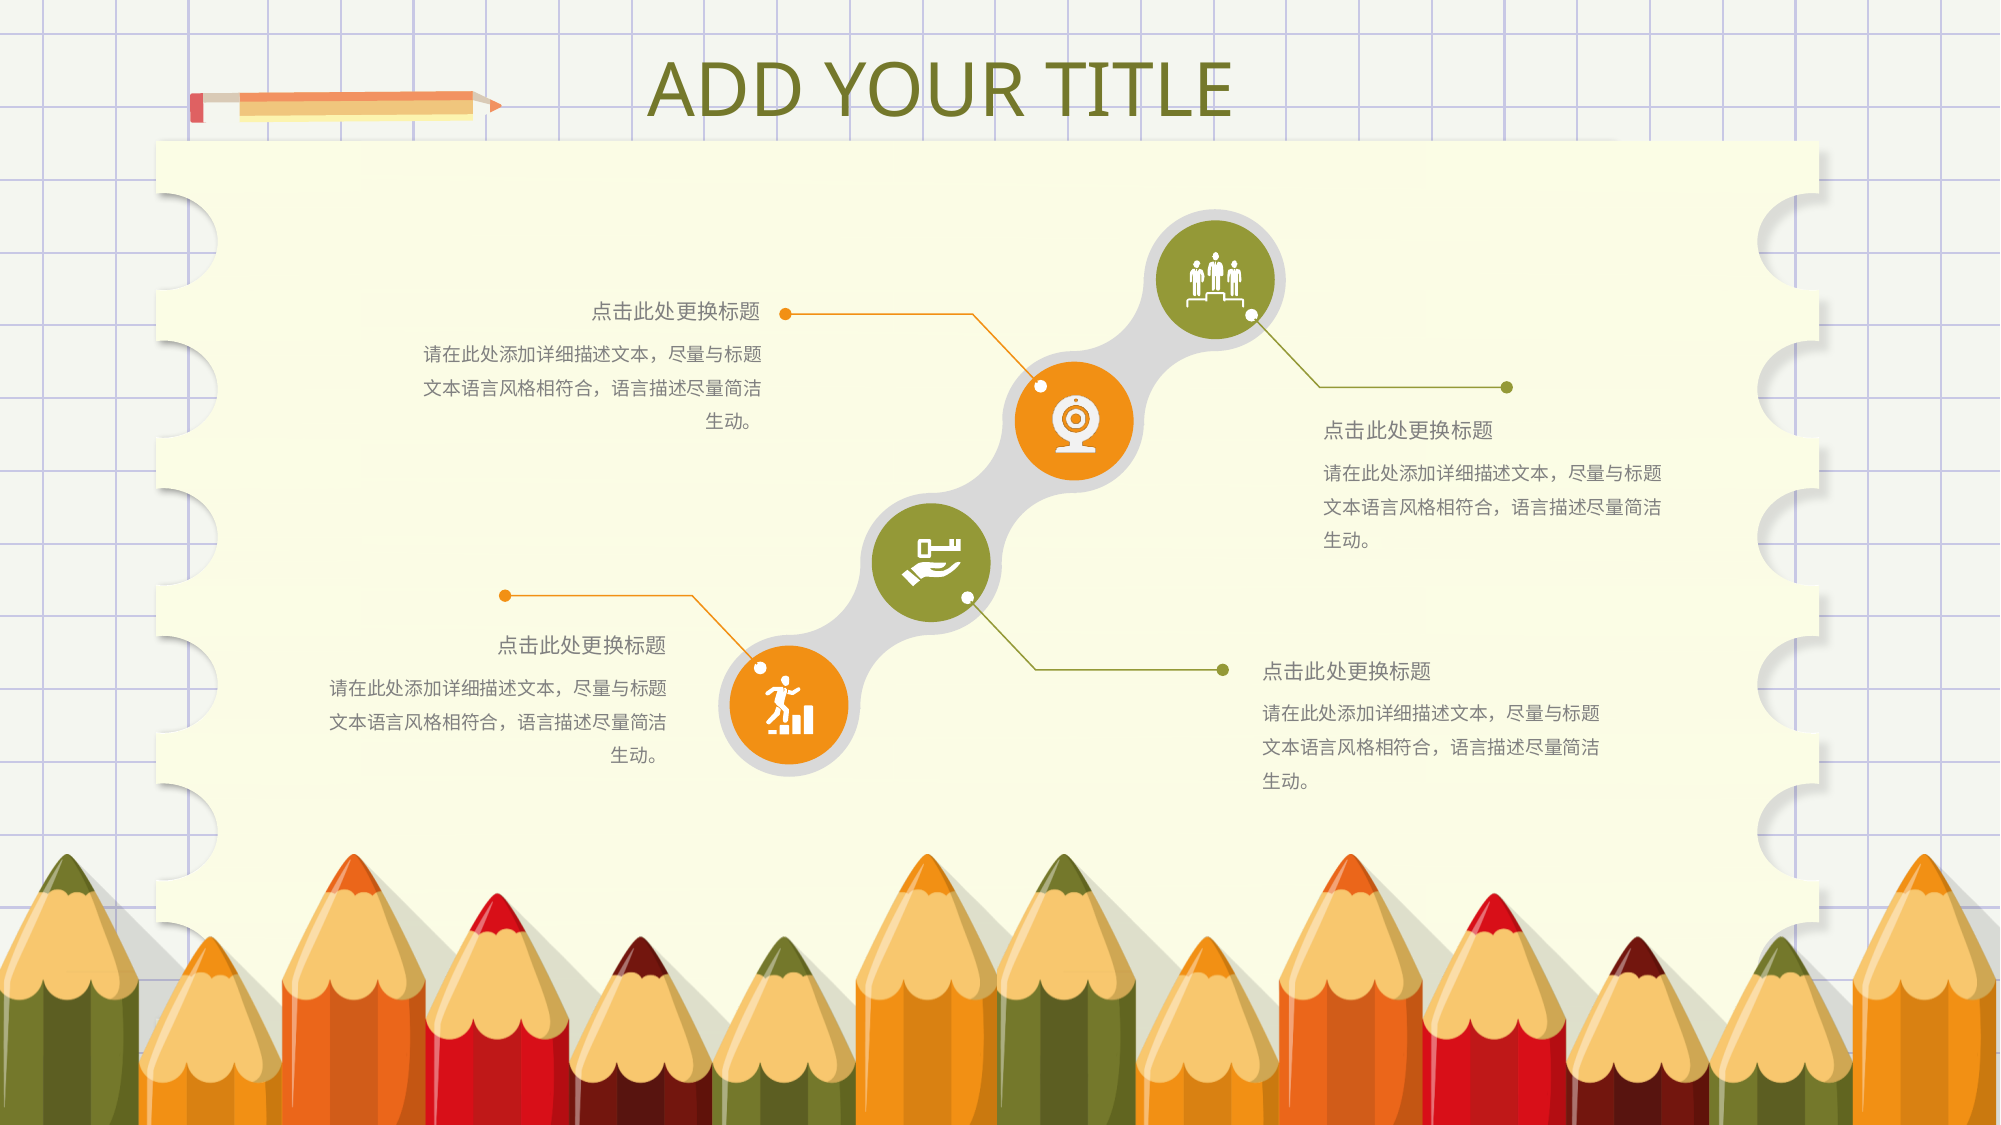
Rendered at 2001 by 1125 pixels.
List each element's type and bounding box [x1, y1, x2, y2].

text_box [398, 275, 1047, 442]
text_box [630, 220, 1374, 765]
text_box [303, 595, 767, 776]
text_box [1245, 308, 1688, 561]
text_box [961, 591, 1626, 801]
picture [0, 854, 2001, 1125]
